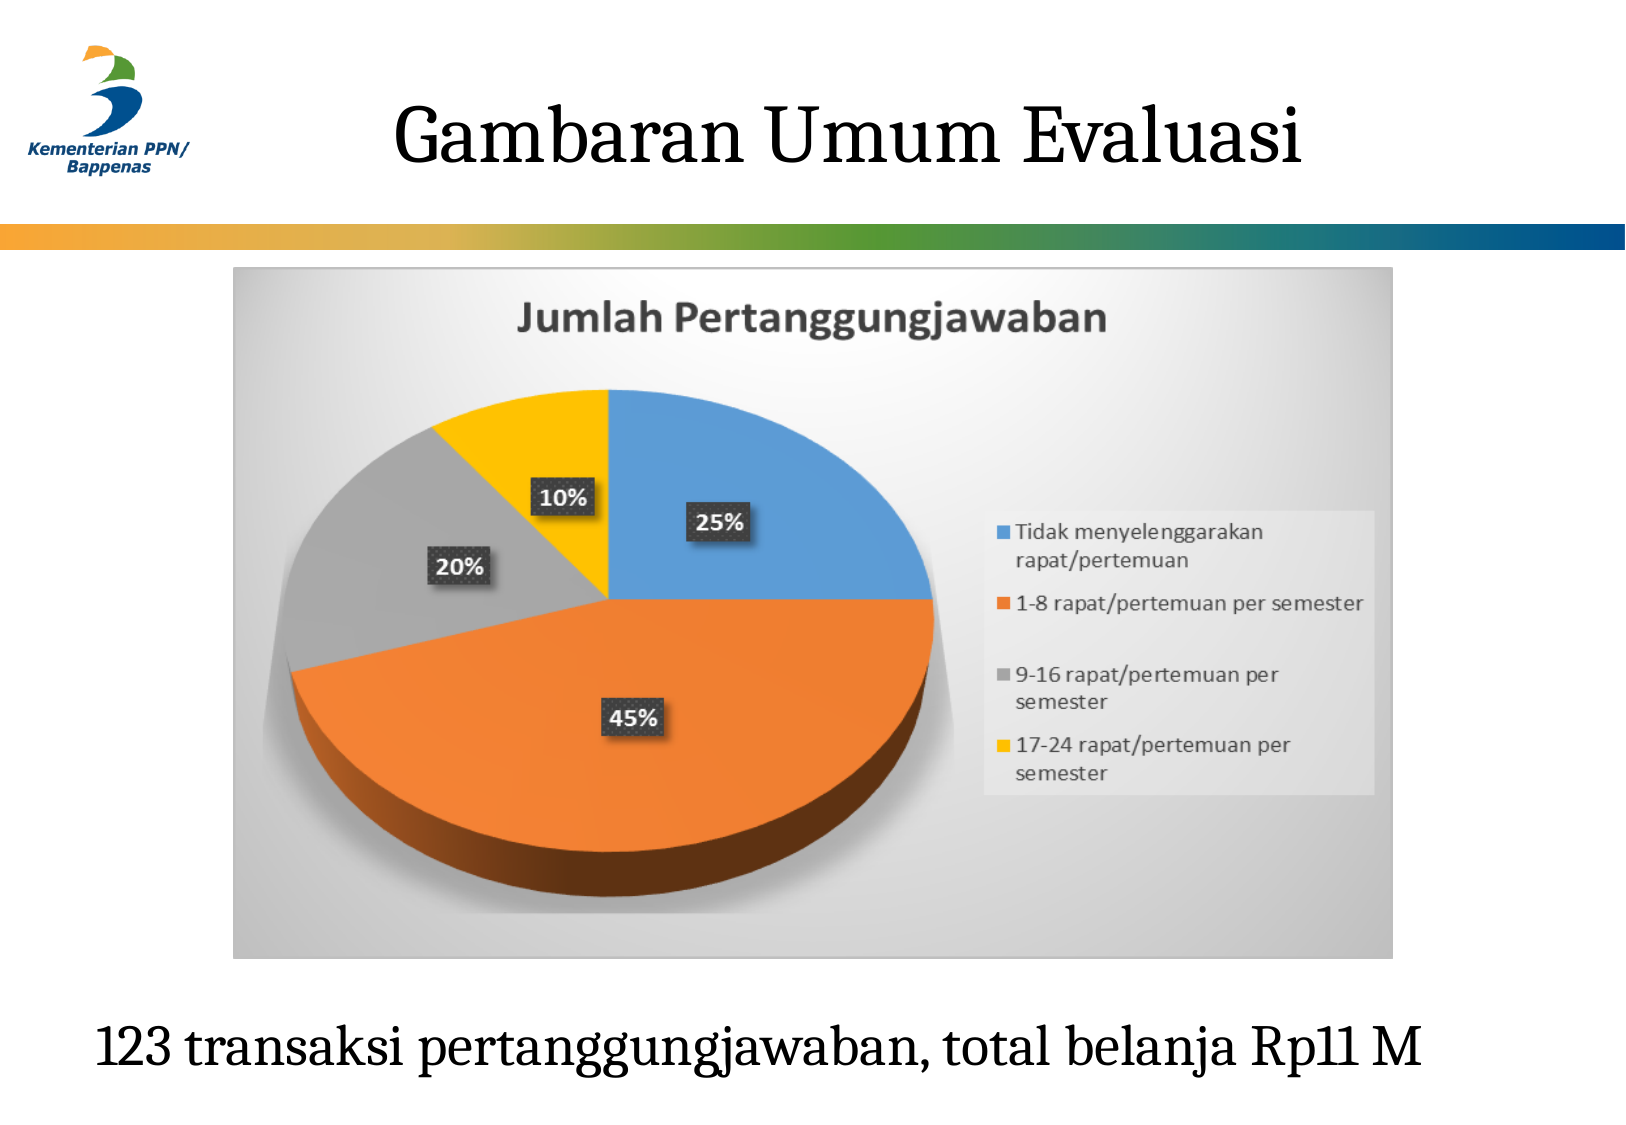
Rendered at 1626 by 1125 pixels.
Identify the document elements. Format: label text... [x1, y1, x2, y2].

title Gambaran Umum Evaluasi [379, 45, 1544, 213]
picture [1522, 224, 1625, 250]
list 123 transaksi pertanggungjawaban, total belanja Rp11 M [81, 999, 1569, 1077]
picture [13, 24, 204, 200]
picture [233, 266, 1393, 959]
picture [0, 224, 1472, 250]
